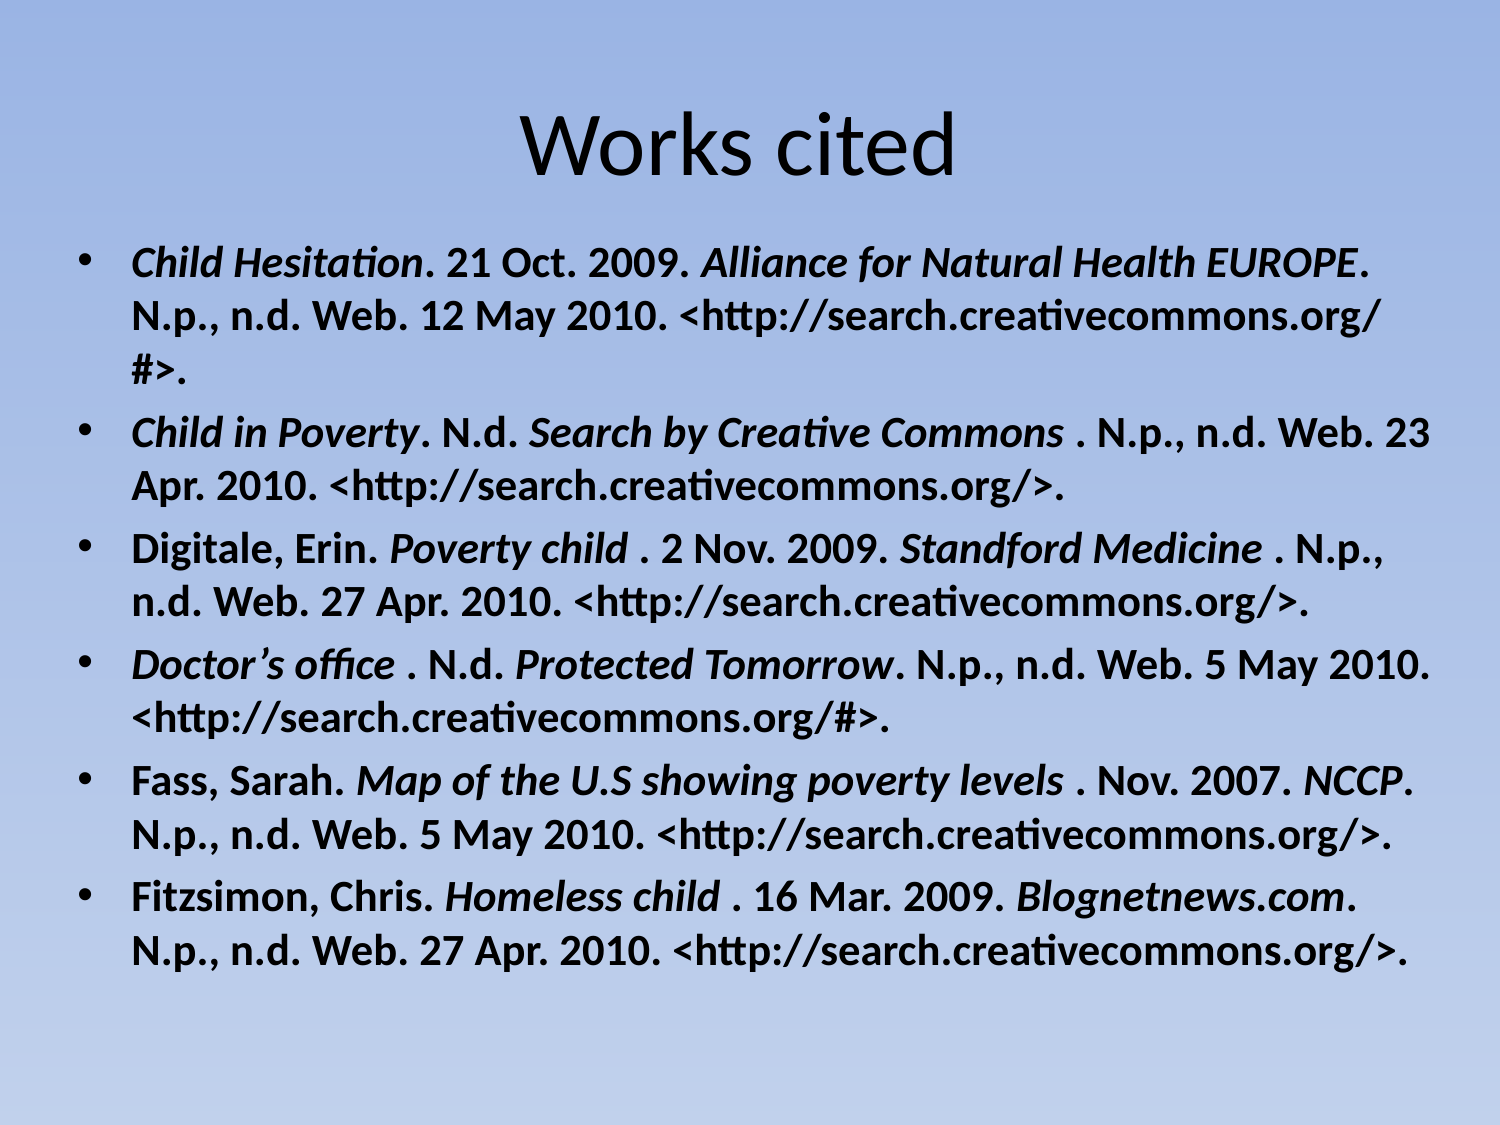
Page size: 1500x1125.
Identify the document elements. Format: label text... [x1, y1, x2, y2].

list Child Hesitation. 21 Oct. 2009. Alliance for Natural Health EUROPE. N.p., n.d. Web. 12 May 2010. <http://search.creativecommons.org/‌#>. Child in Poverty. N.d. Search by Creative Commons . N.p., n.d. Web. 23 Apr. 2010. <http://search.creativecommons.org/>. Digitale, Erin. Poverty child . 2 Nov. 2009. Standford Medicine . N.p., n.d. Web. 27 Apr. 2010. <http://search.creativecommons.org/>. Doctor’s office . N.d. Protected Tomorrow. N.p., n.d. Web. 5 May 2010. <http://search.creativecommons.org/‌#>. Fass, Sarah. Map of the U.S showing poverty levels . Nov. 2007. NCCP. N.p., n.d. Web. 5 May 2010. <http://search.creativecommons.org/>. Fitzsimon, Chris. Homeless child . 16 Mar. 2009. Blognetnews.com. N.p., n.d. Web. 27 Apr. 2010. <http://search.creativecommons.org/>. [62, 224, 1450, 1088]
title Works cited [75, 45, 1425, 224]
